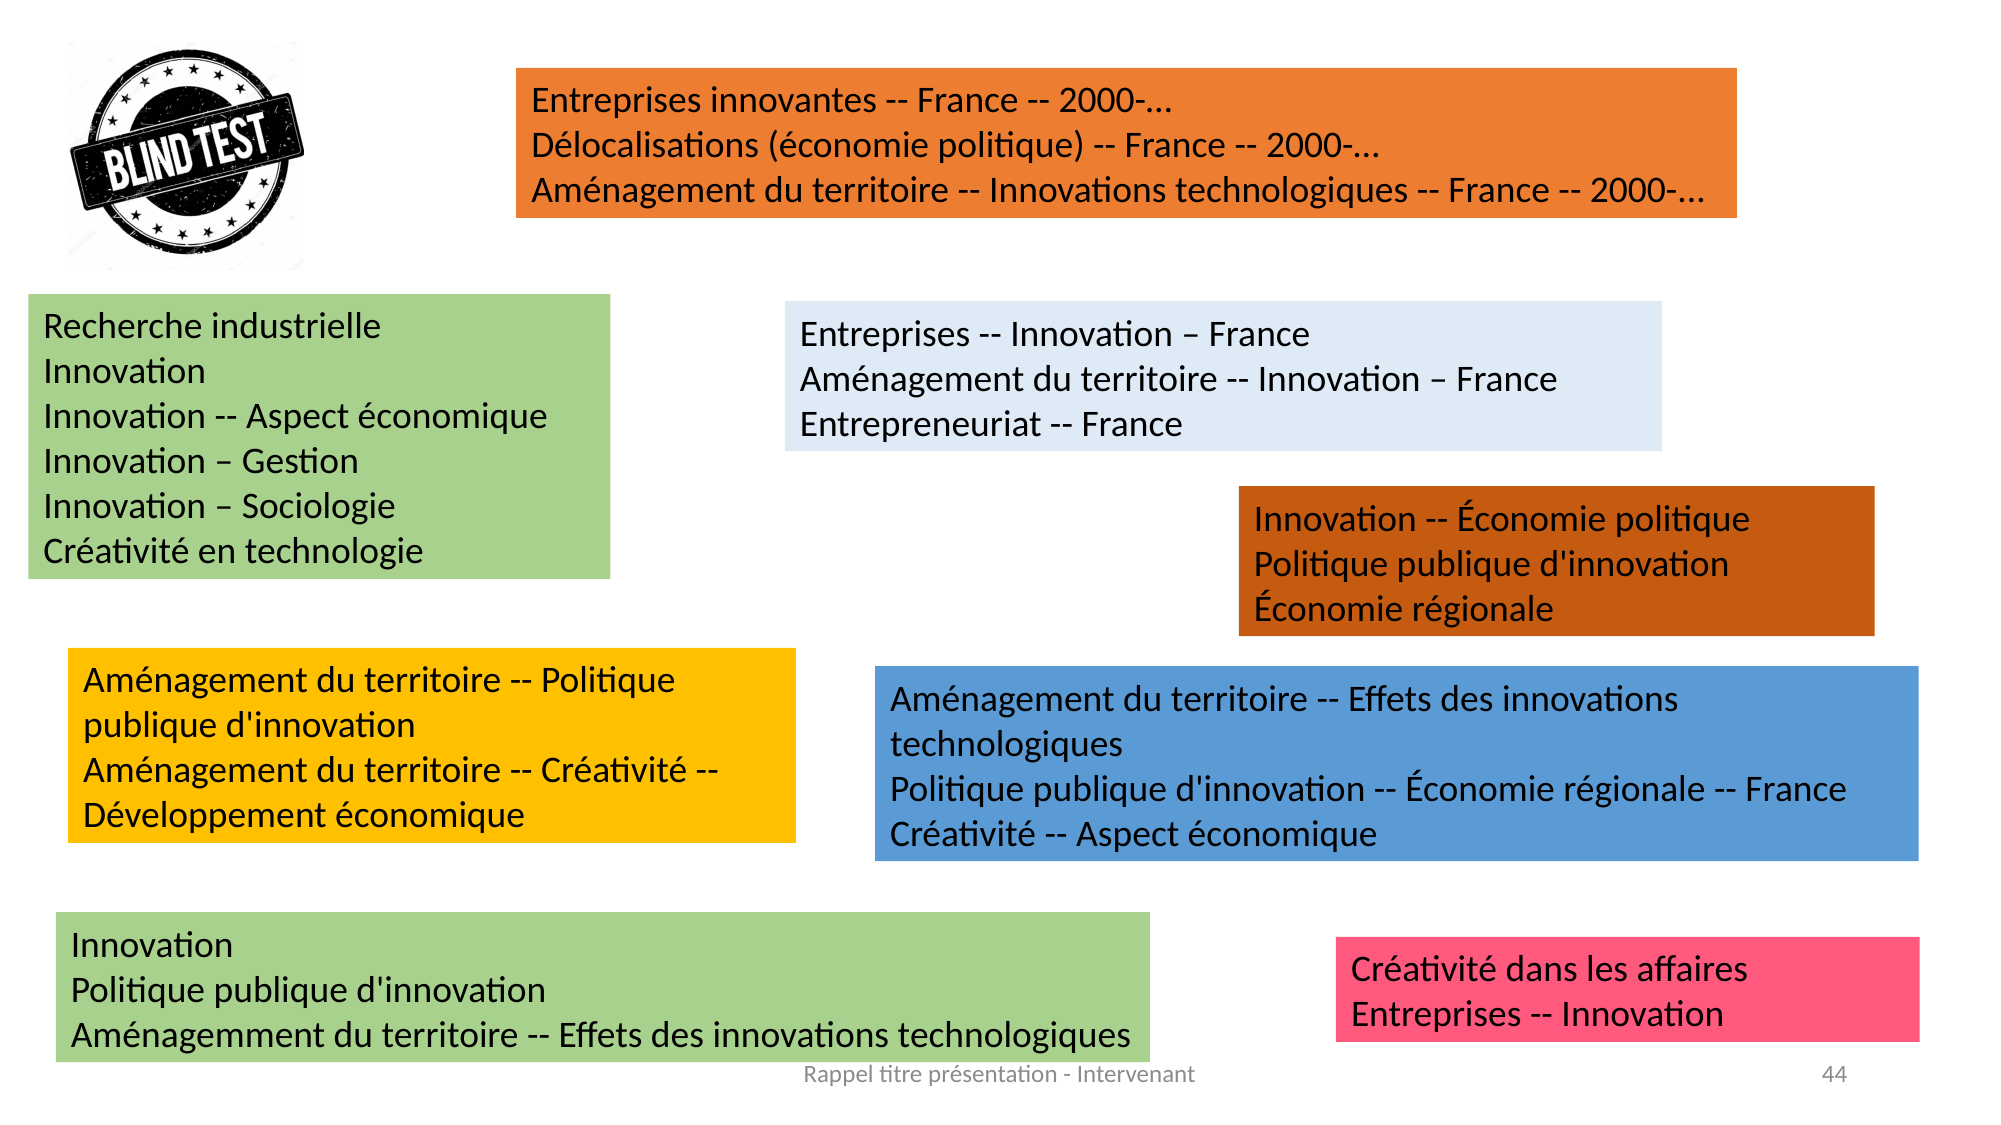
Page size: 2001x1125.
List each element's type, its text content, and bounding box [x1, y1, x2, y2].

text_box Innovation -- Économie politique Politique publique d'innovation Économie régionale [1238, 486, 1875, 637]
text_box Aménagement du territoire -- Politique publique d'innovation Aménagement du territoire -- Créativité -- Développement économique [68, 647, 796, 843]
text_box Aménagement du territoire -- Effets des innovations technologiques Politique publique d'innovation -- Économie régionale -- France Créativité -- Aspect économique [875, 666, 1919, 862]
text_box Recherche industrielle Innovation Innovation -- Aspect économique Innovation – Gestion Innovation – Sociologie Créativité en technologie [28, 294, 611, 579]
slide_number 44 [1412, 1042, 1863, 1103]
text_box Entreprises -- Innovation – France Aménagement du territoire -- Innovation – France Entrepreneuriat -- France [784, 301, 1662, 452]
footer Rappel titre présentation - Intervenant [662, 1042, 1338, 1103]
text_box Innovation Politique publique d'innovation Aménagemment du territoire -- Effets des innovations technologiques [55, 912, 1150, 1063]
text_box Créativité dans les affaires Entreprises -- Innovation [1335, 936, 1920, 1042]
picture [68, 42, 304, 270]
text_box Entreprises innovantes -- France -- 2000-… Délocalisations (économie politique) -- France -- 2000-… Aménagement du territoire -- Innovations technologiques -- France -- 2000-... [516, 67, 1737, 218]
